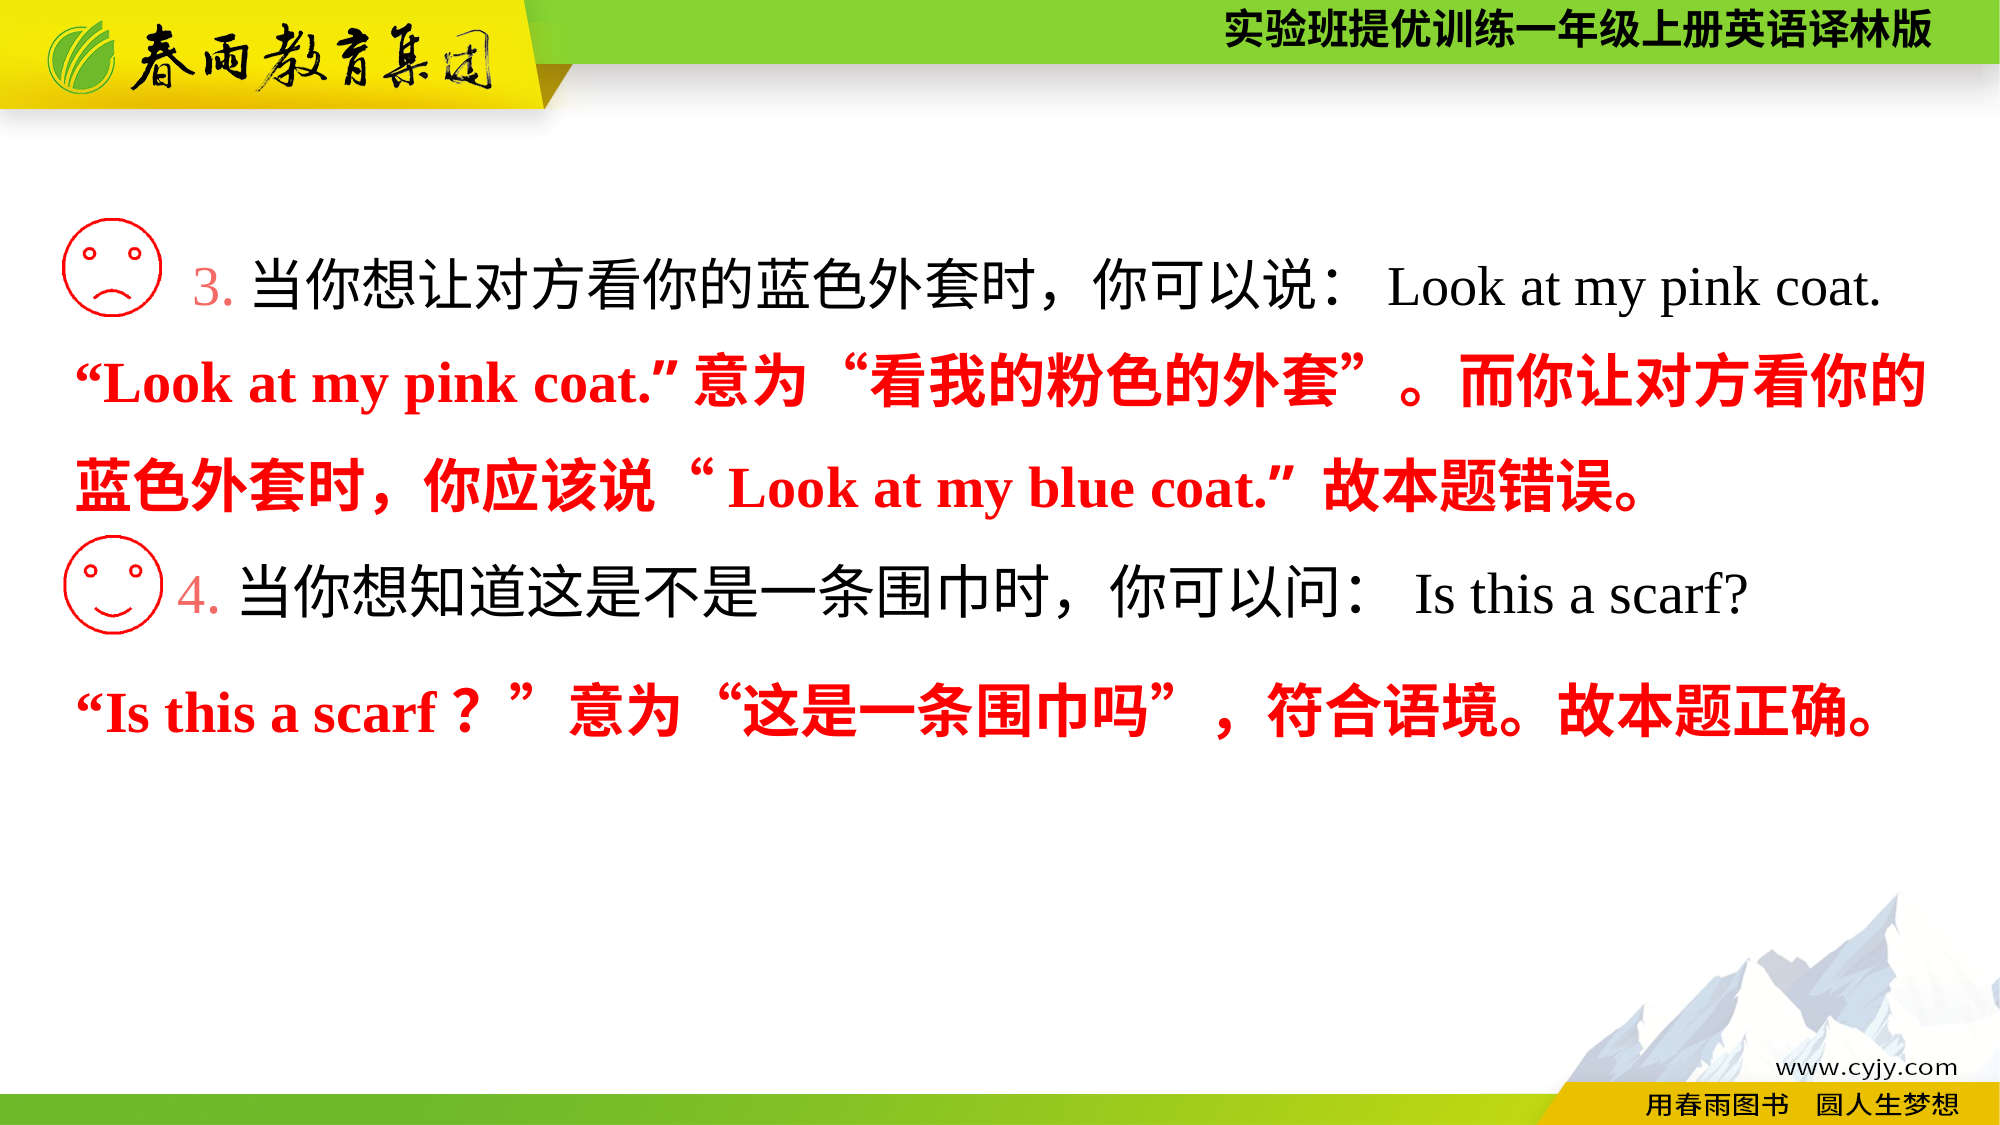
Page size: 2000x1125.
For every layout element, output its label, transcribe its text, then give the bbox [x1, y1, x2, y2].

list 3.当你想让对方看你的蓝色外套时，你可以说：Look at my pink coat. 4.当你想知道这是不是一条围巾时，你可以问：Is this a scarf? [170, 527, 1944, 631]
text_box “Look at my pink coat.”意为“看我的粉色的外套”。而你让对方看你的蓝色外套时，你应该说“Look at my blue coat.” 故本题错误。 [59, 301, 1944, 527]
text_box “Is this a scarf？”意为“这是一条围巾吗”，符合语境。故本题正确。 [60, 631, 1945, 752]
picture [0, 0, 2000, 1125]
list 3.当你想让对方看你的蓝色外套时，你可以说：Look at my pink coat. 4.当你想知道这是不是一条围巾时，你可以问：Is this a scarf? [59, 205, 1944, 301]
